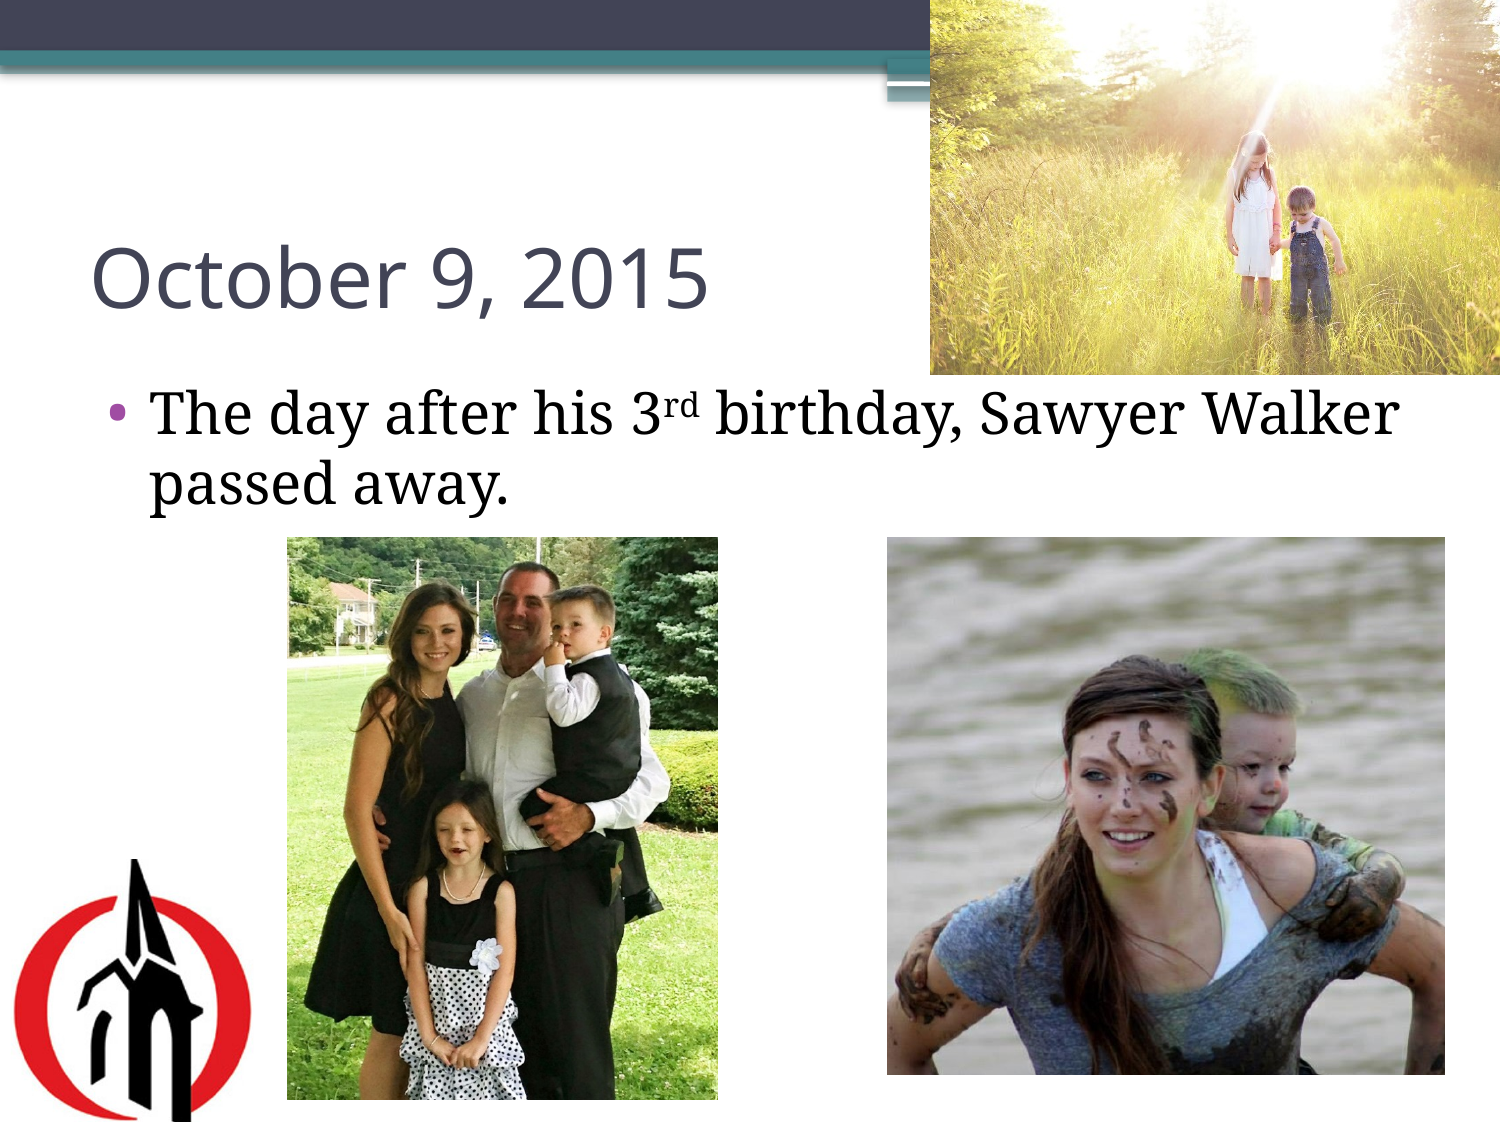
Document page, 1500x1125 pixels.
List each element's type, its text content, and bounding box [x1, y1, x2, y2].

picture [887, 537, 1445, 1076]
picture [287, 537, 718, 1101]
title October 9, 2015 [75, 187, 923, 363]
picture [0, 859, 263, 1122]
picture [930, 0, 1500, 376]
list The day after his 3rd birthday, Sawyer Walker passed away. [75, 368, 1425, 1079]
